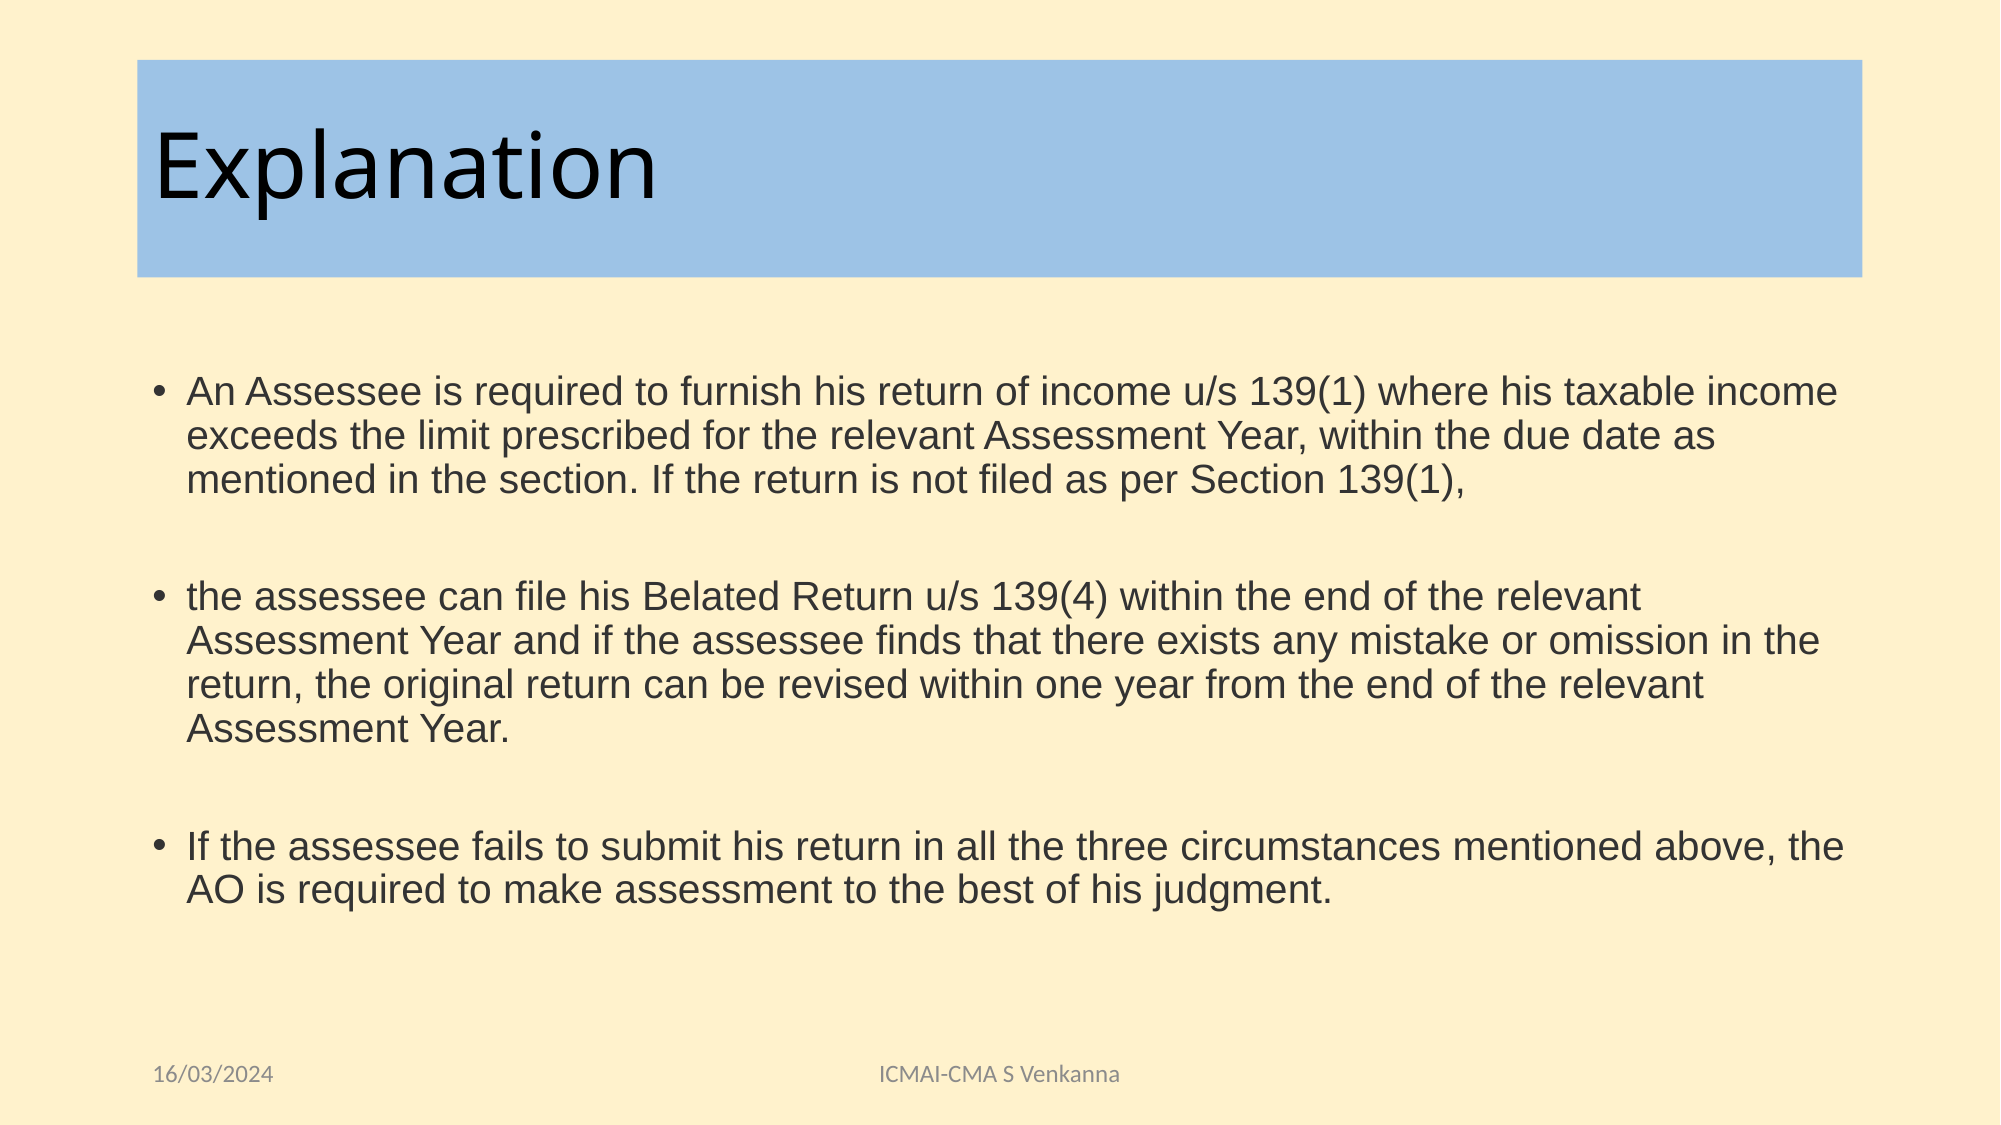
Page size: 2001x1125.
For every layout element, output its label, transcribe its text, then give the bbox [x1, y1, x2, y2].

list An Assessee is required to furnish his return of income u/s 139(1) where his taxable income exceeds the limit prescribed for the relevant Assessment Year, within the due date as mentioned in the section. If the return is not filed as per Section 139(1), the assessee can file his Belated Return u/s 139(4) within the end of the relevant Assessment Year and if the assessee finds that there exists any mistake or omission in the return, the original return can be revised within one year from the end of the relevant Assessment Year. If the assessee fails to submit his return in all the three circumstances mentioned above, the AO is required to make assessment to the best of his judgment. [137, 299, 1863, 1014]
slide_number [137, 1042, 588, 1103]
footer ICMAI-CMA S Venkanna [662, 1042, 1338, 1103]
title Explanation [137, 59, 1863, 278]
